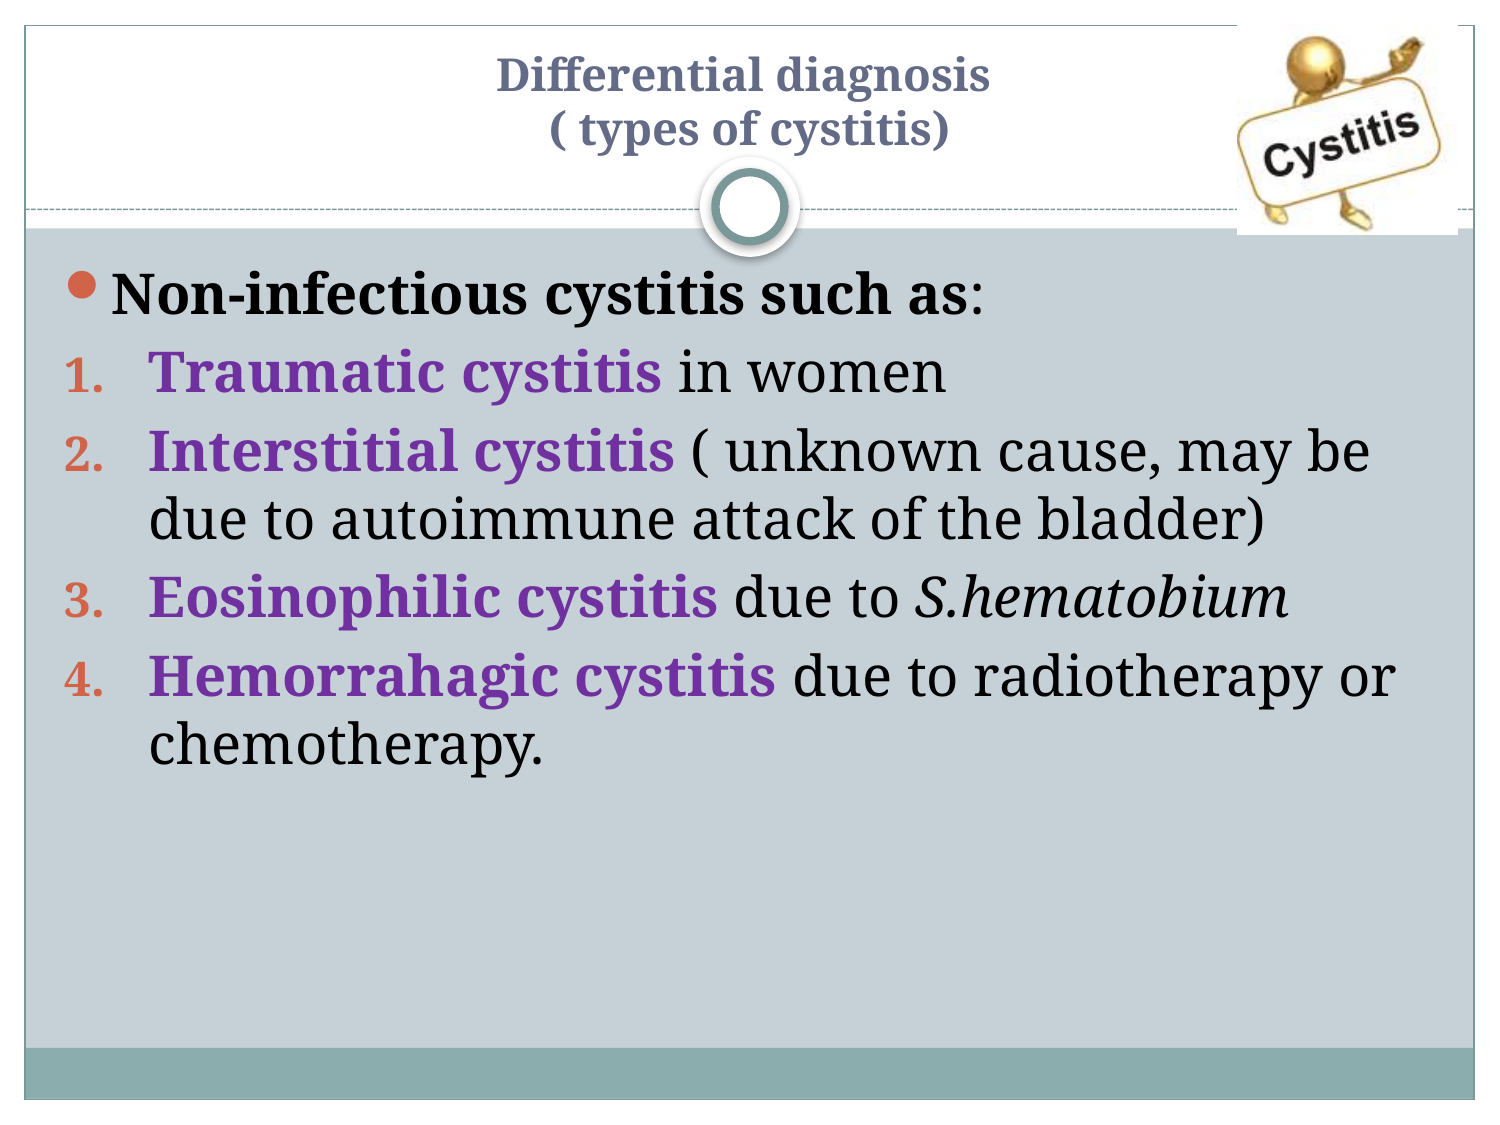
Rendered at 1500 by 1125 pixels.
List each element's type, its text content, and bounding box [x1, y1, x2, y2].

picture [1237, 24, 1459, 235]
list Non-infectious cystitis such as: Traumatic cystitis in women Interstitial cystitis ( unknown cause, may be due to autoimmune attack of the bladder) Eosinophilic cystitis due to S.hematobium Hemorrahagic cystitis due to radiotherapy or chemotherapy. [49, 250, 1445, 1001]
title Differential diagnosis ( types of cystitis) [49, 37, 1230, 162]
